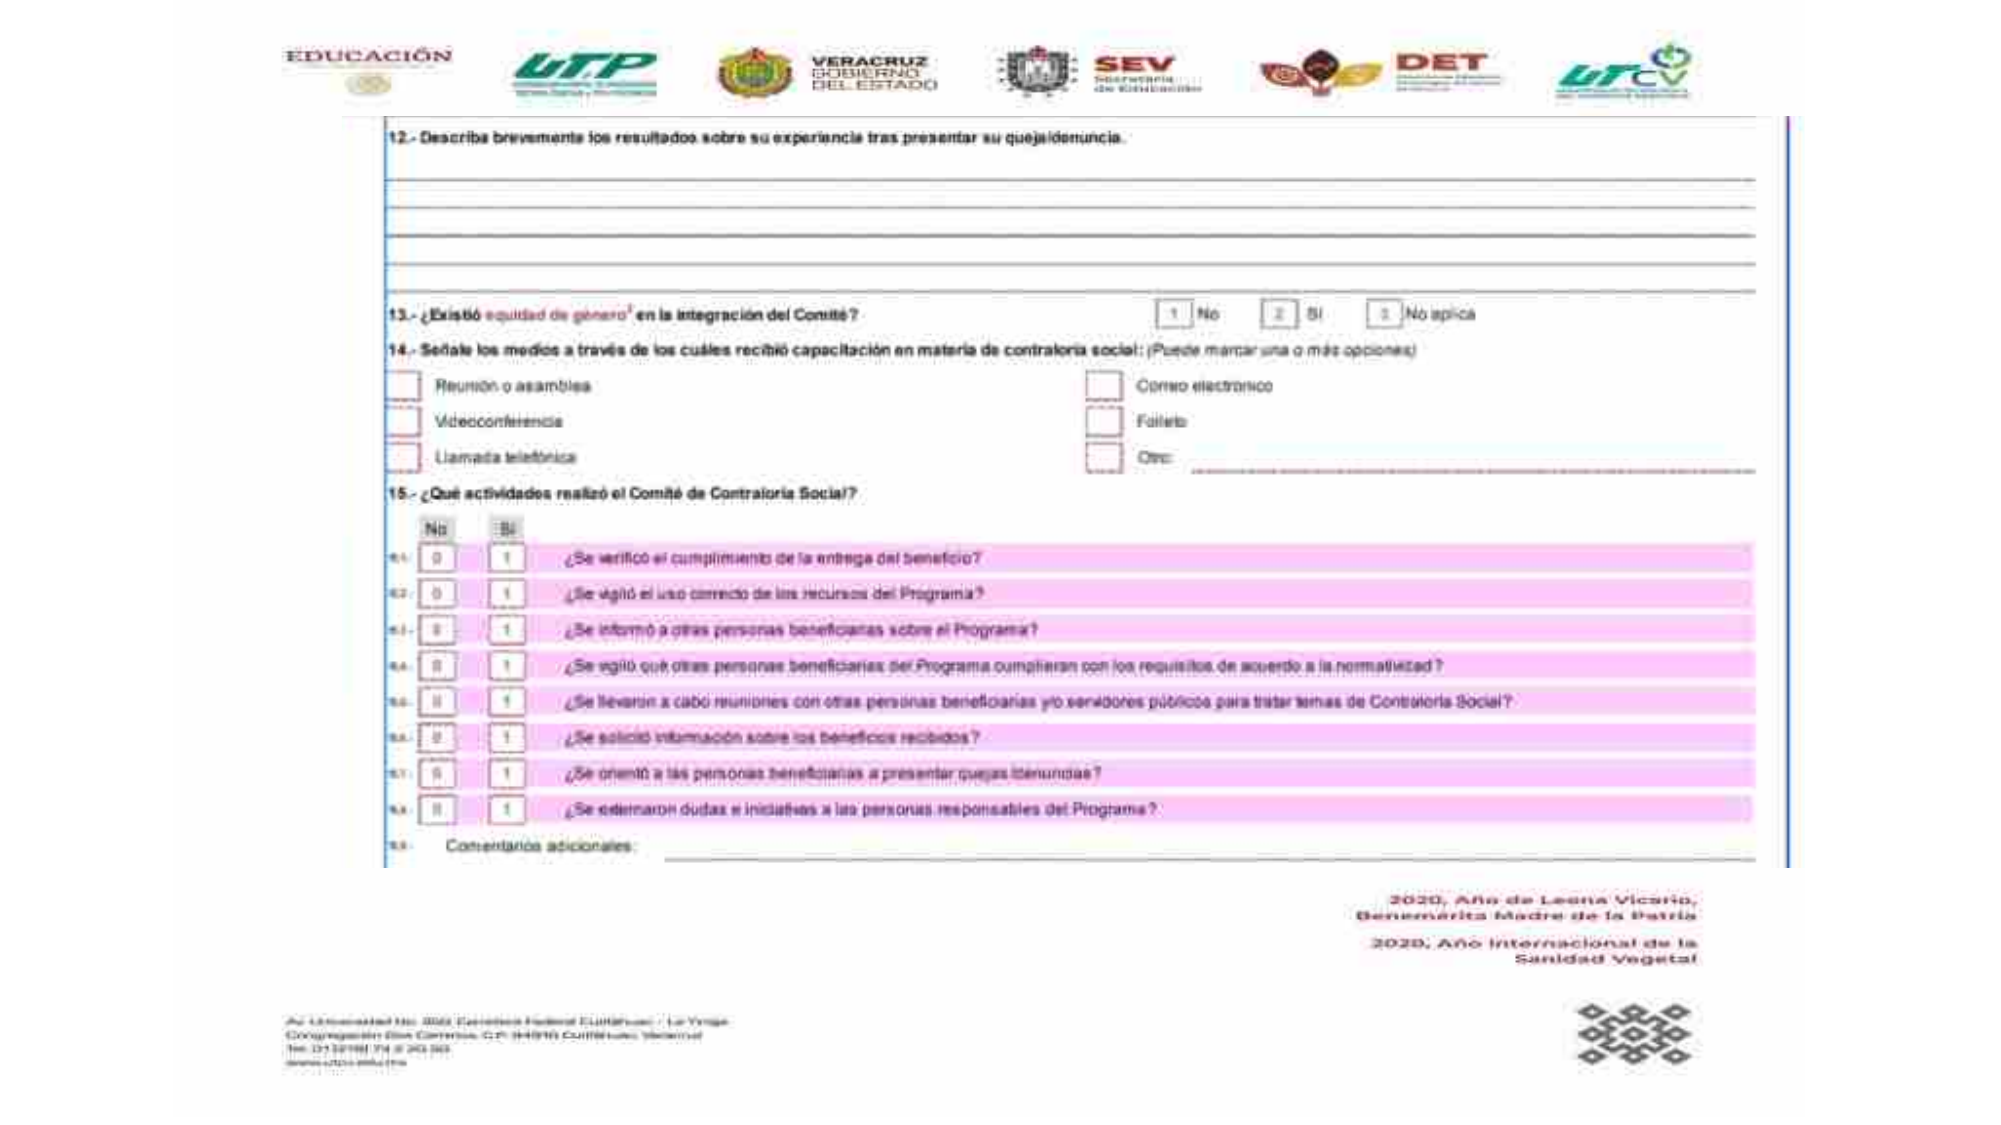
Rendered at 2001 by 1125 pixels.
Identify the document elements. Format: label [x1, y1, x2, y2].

picture [173, 0, 1805, 1117]
